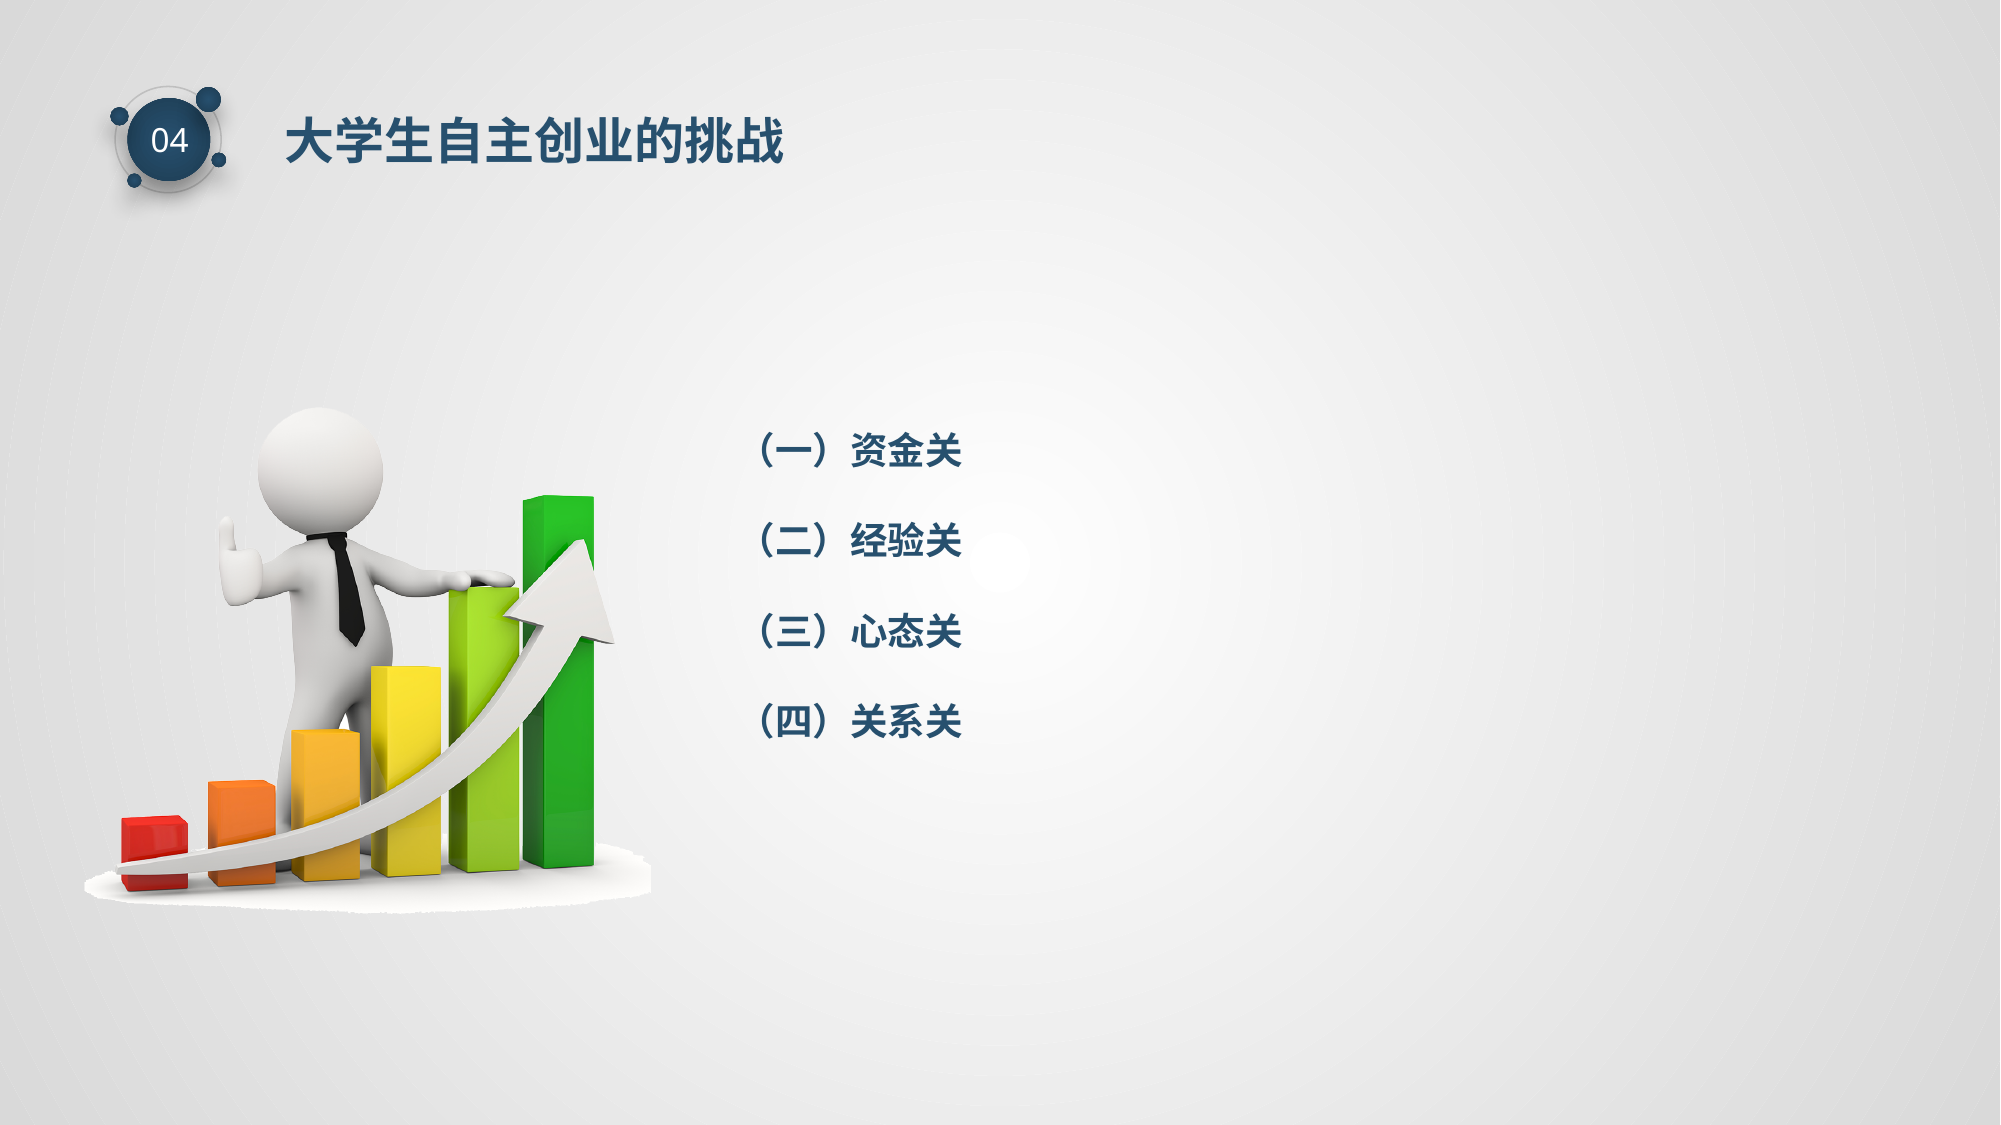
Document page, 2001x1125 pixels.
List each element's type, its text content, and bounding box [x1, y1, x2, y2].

text_box （一）资金关 （二）经验关 （三）心态关 （四）关系关 [722, 375, 1874, 750]
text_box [110, 86, 226, 193]
text_box 大学生自主创业的挑战 [270, 101, 800, 177]
picture [83, 350, 651, 918]
